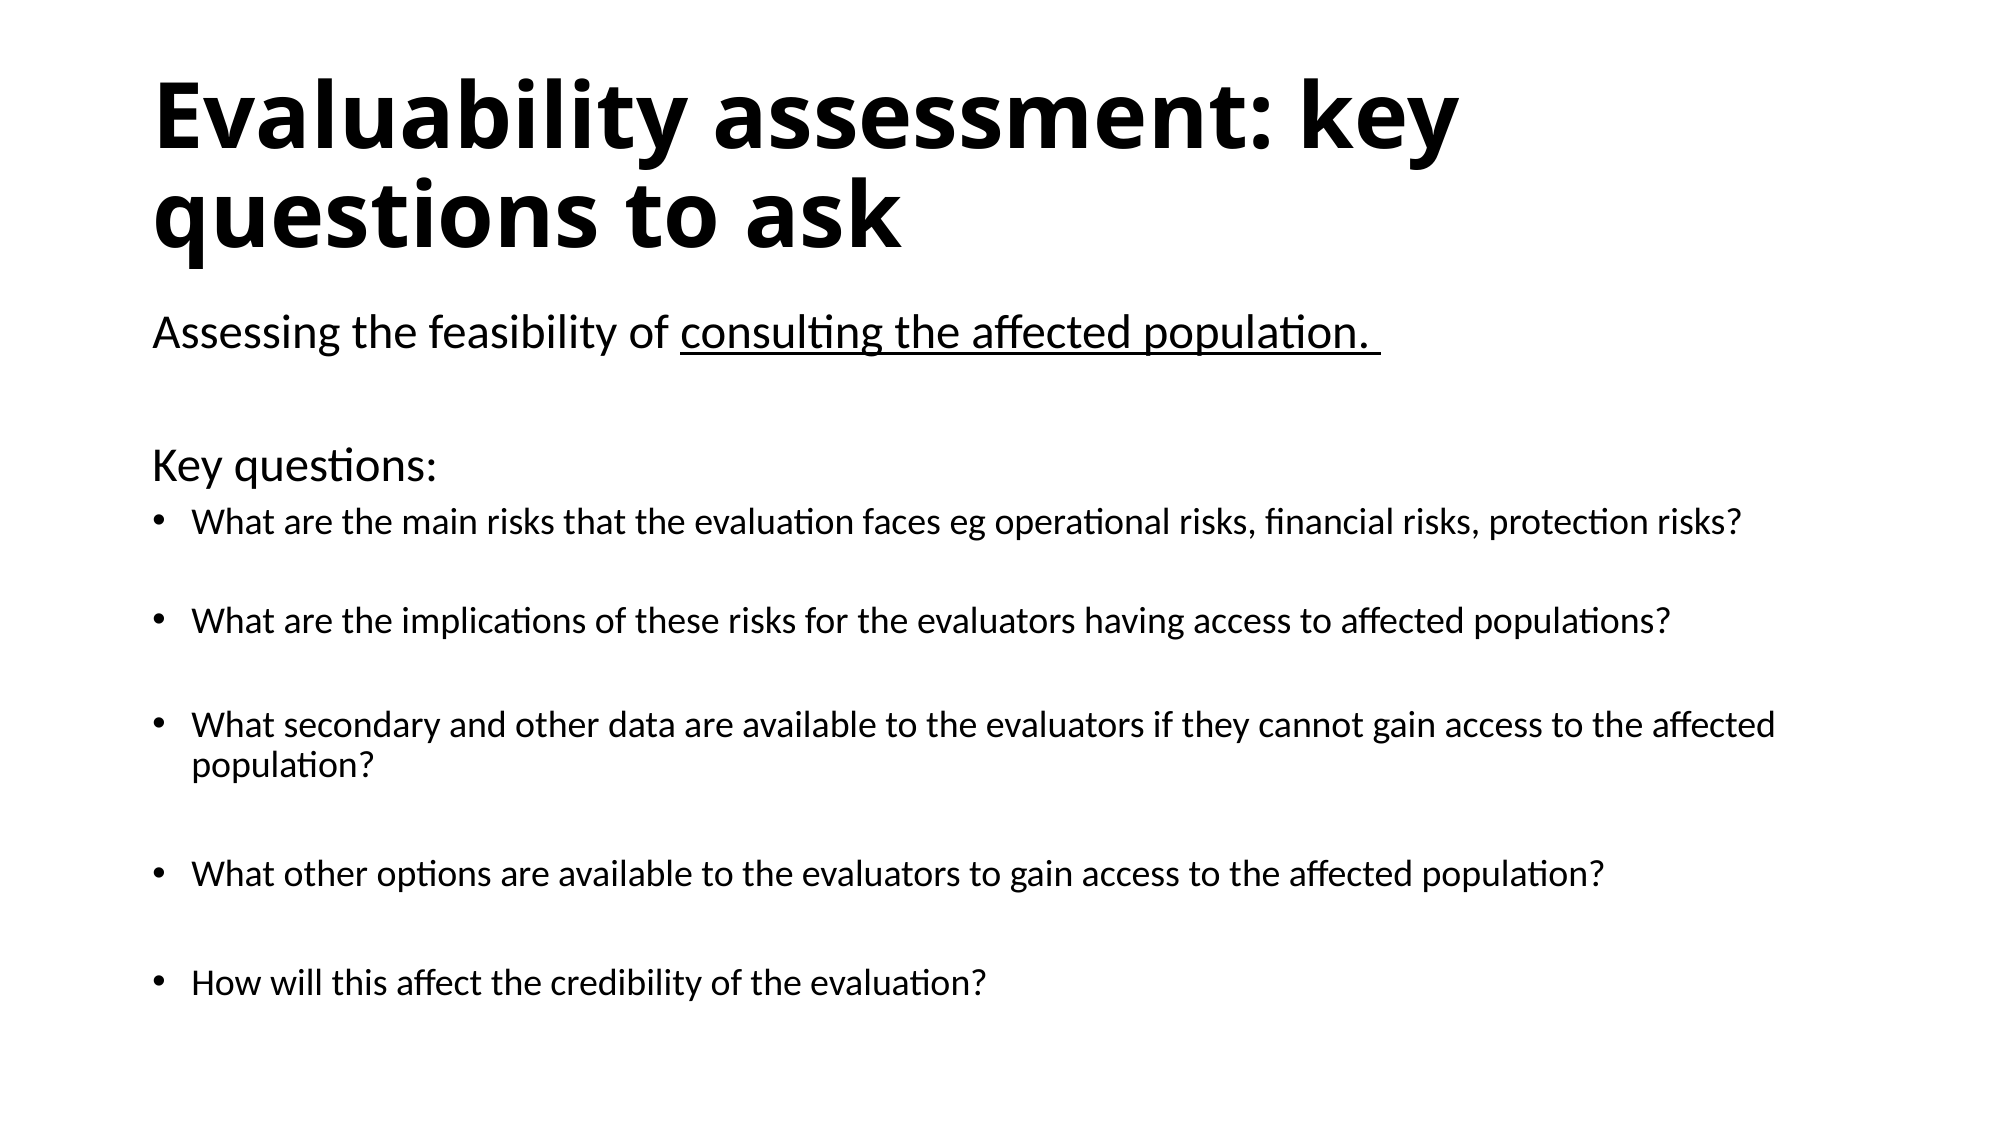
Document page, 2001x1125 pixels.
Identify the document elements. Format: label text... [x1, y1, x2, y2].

list Assessing the feasibility of consulting the affected population. Key questions: What are the main risks that the evaluation faces eg operational risks, financial risks, protection risks? What are the implications of these risks for the evaluators having access to affected populations? What secondary and other data are available to the evaluators if they cannot gain access to the affected population? What other options are available to the evaluators to gain access to the affected population? How will this affect the credibility of the evaluation? [137, 299, 1863, 1014]
title Evaluability assessment: key questions to ask [137, 59, 1863, 278]
